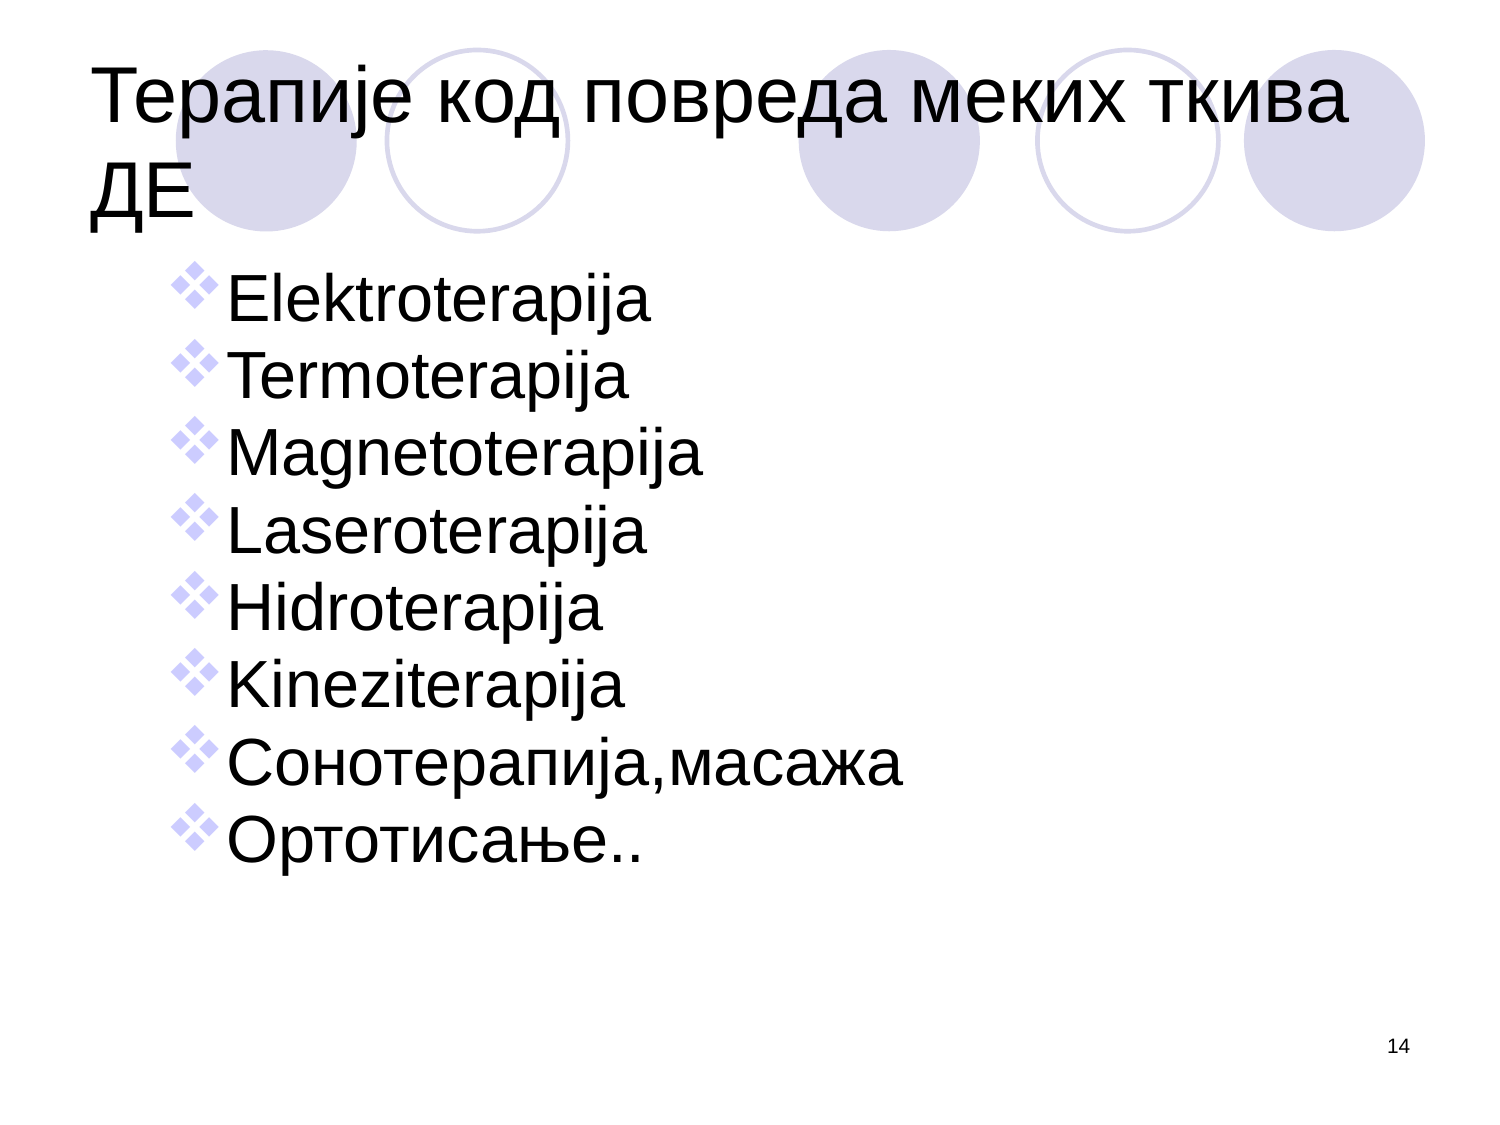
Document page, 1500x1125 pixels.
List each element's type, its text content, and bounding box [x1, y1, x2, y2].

slide_number 14 [1074, 1024, 1426, 1101]
list Elektroterapija Termoterapija Magnetoterapija Laseroterapija Hidroterapija Kineziterapija Сонотерапија,масажа Ортотисање.. [75, 262, 1425, 1006]
title Терапије код повреда меких ткива ДЕ [75, 45, 1425, 233]
